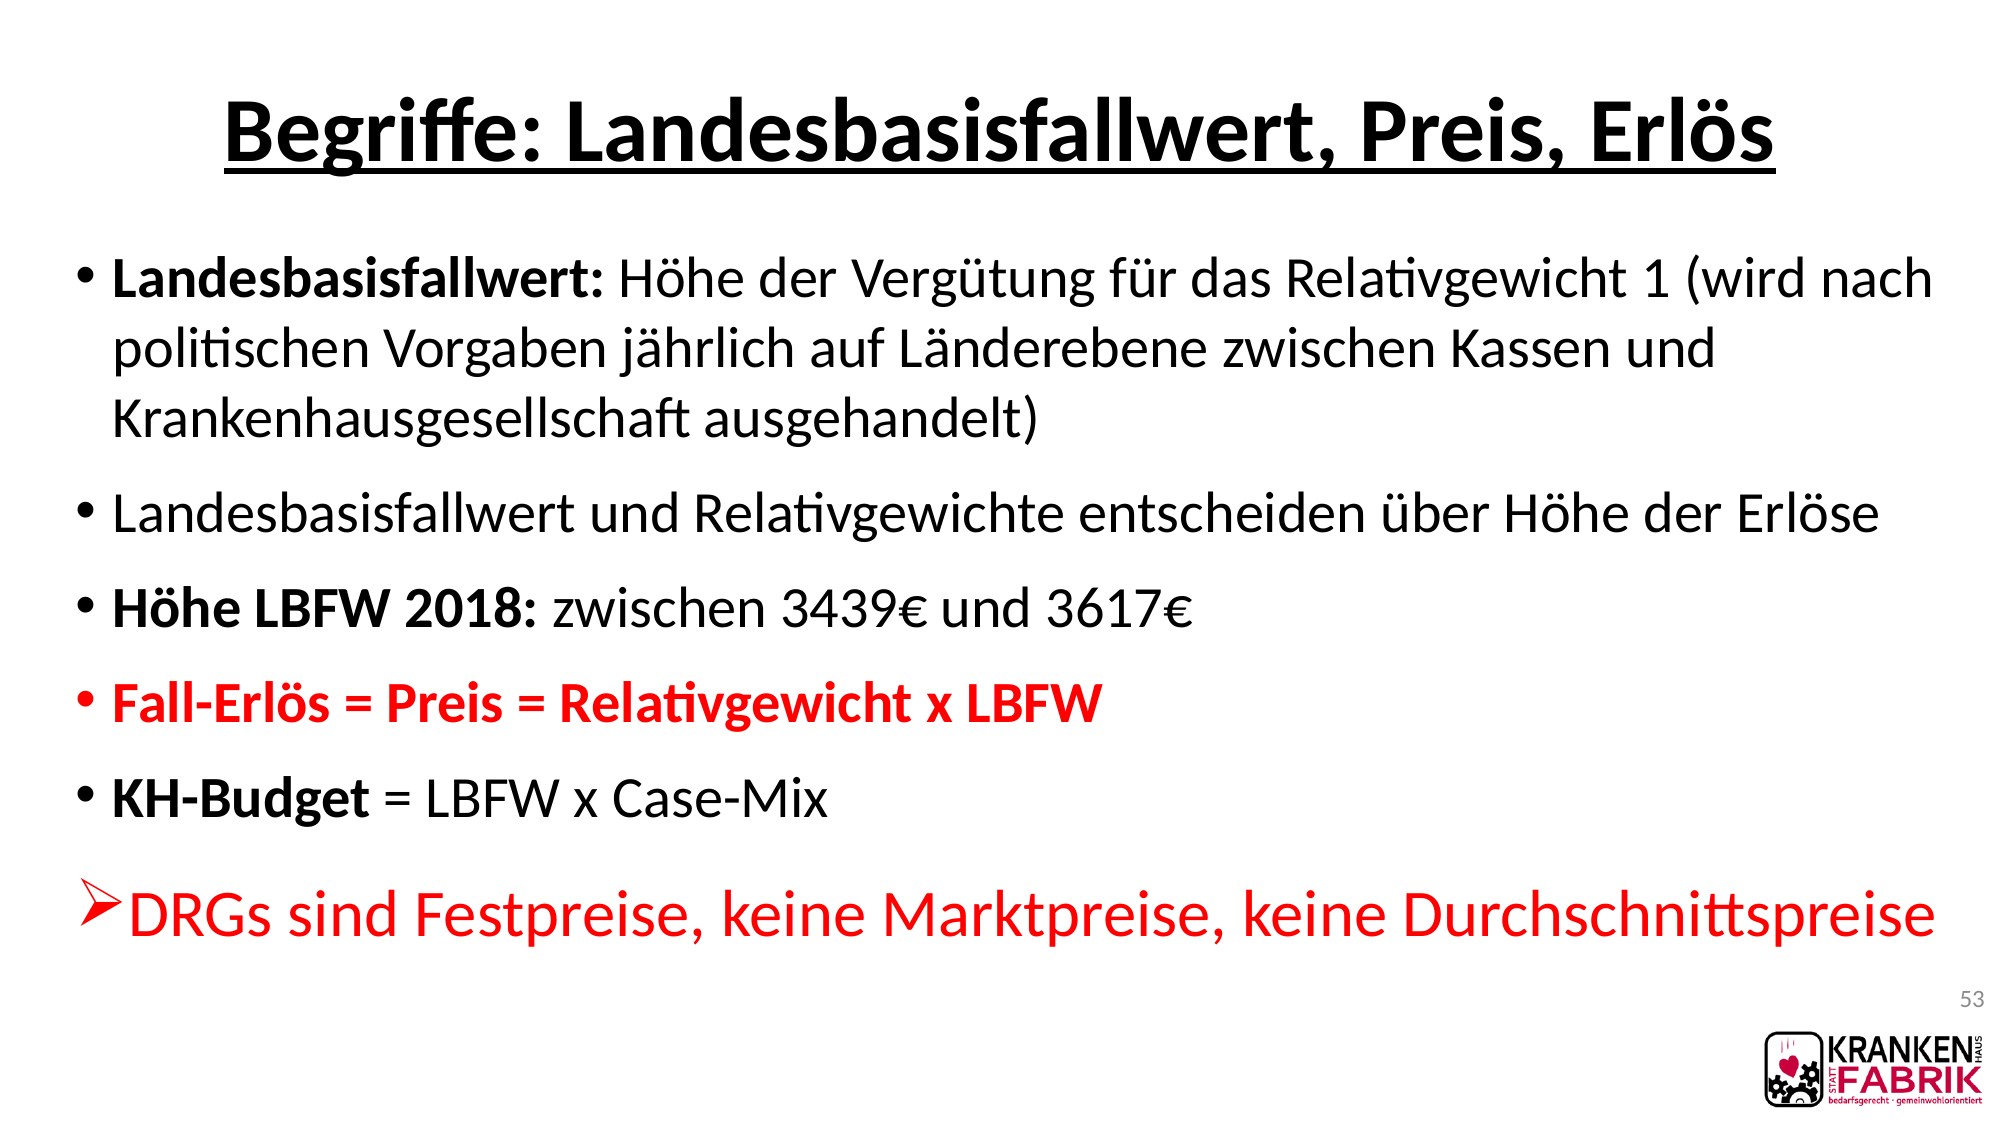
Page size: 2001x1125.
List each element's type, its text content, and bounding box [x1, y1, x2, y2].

title Begriffe: Landesbasisfallwert, Preis, Erlös [137, 23, 1863, 232]
picture [1746, 1028, 2000, 1125]
slide_number 53 [1550, 968, 2000, 1028]
list Landesbasisfallwert: Höhe der Vergütung für das Relativgewicht 1 (wird nach politischen Vorgaben jährlich auf Länderebene zwischen Kassen und Krankenhausgesellschaft ausgehandelt) Landesbasisfallwert und Relativgewichte entscheiden über Höhe der Erlöse Höhe LBFW 2018: zwischen 3439€ und 3617€ Fall-Erlös = Preis = Relativgewicht x LBFW KH-Budget = LBFW x Case-Mix DRGs sind Festpreise, keine Marktpreise, keine Durchschnittspreise [60, 232, 1959, 1039]
